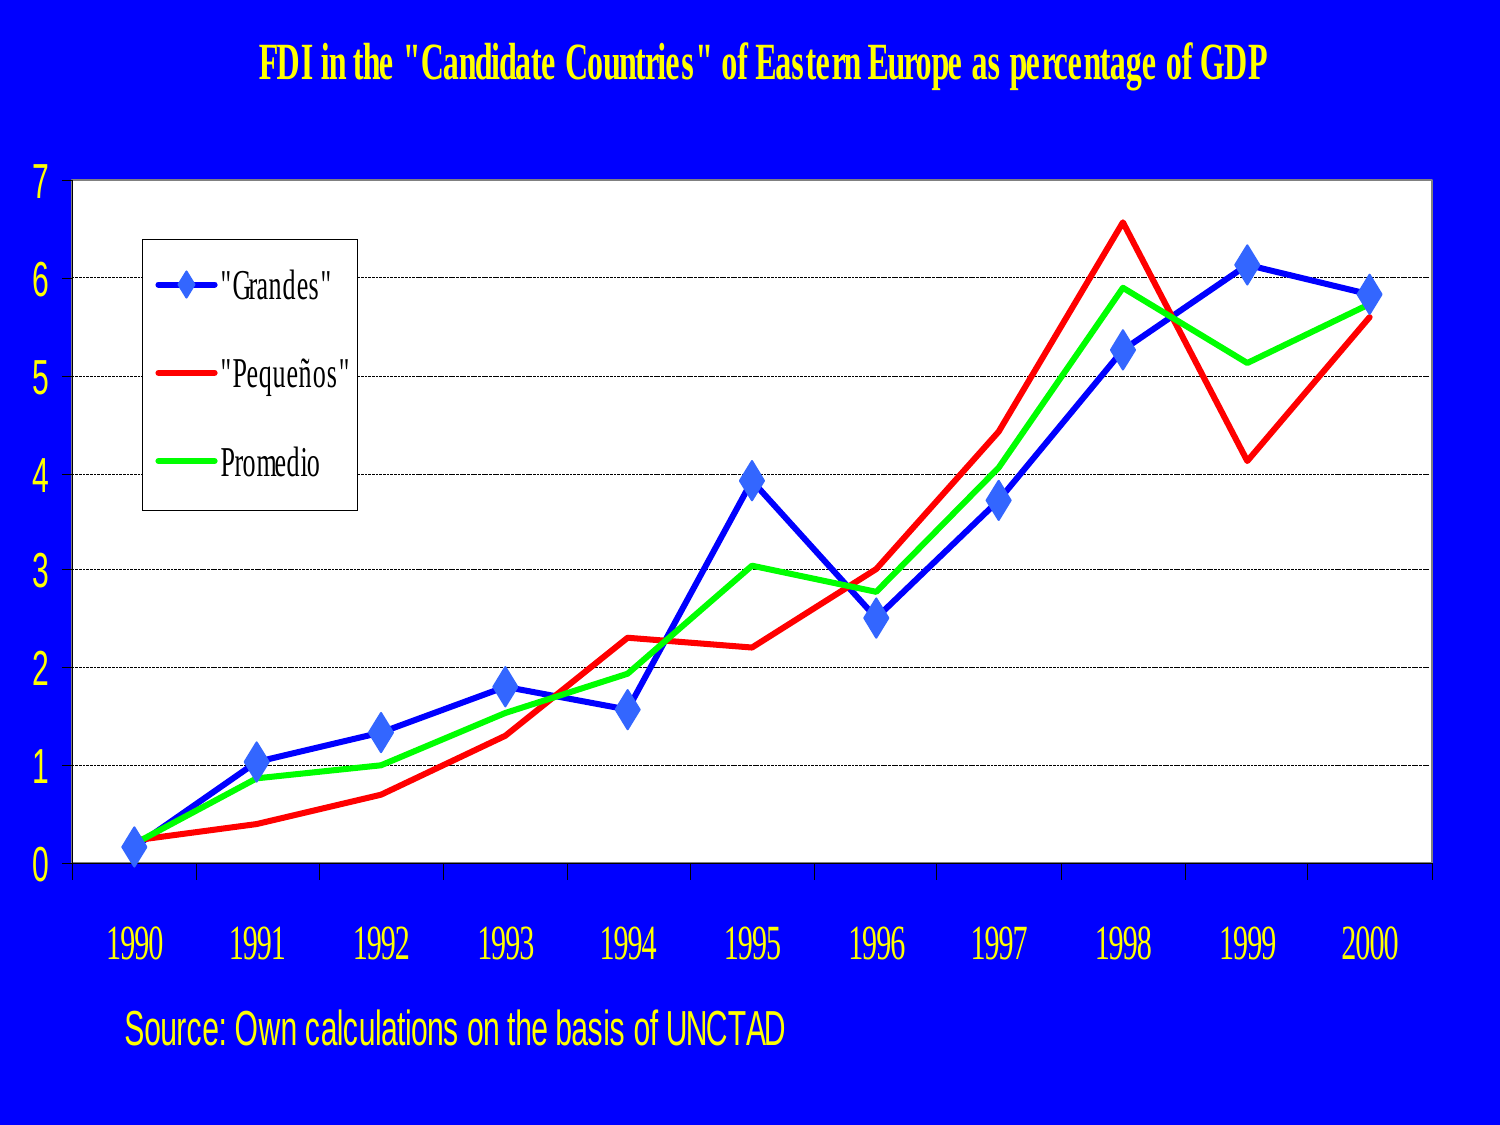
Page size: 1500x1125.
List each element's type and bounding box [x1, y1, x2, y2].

text_box [0, 0, 1500, 1125]
